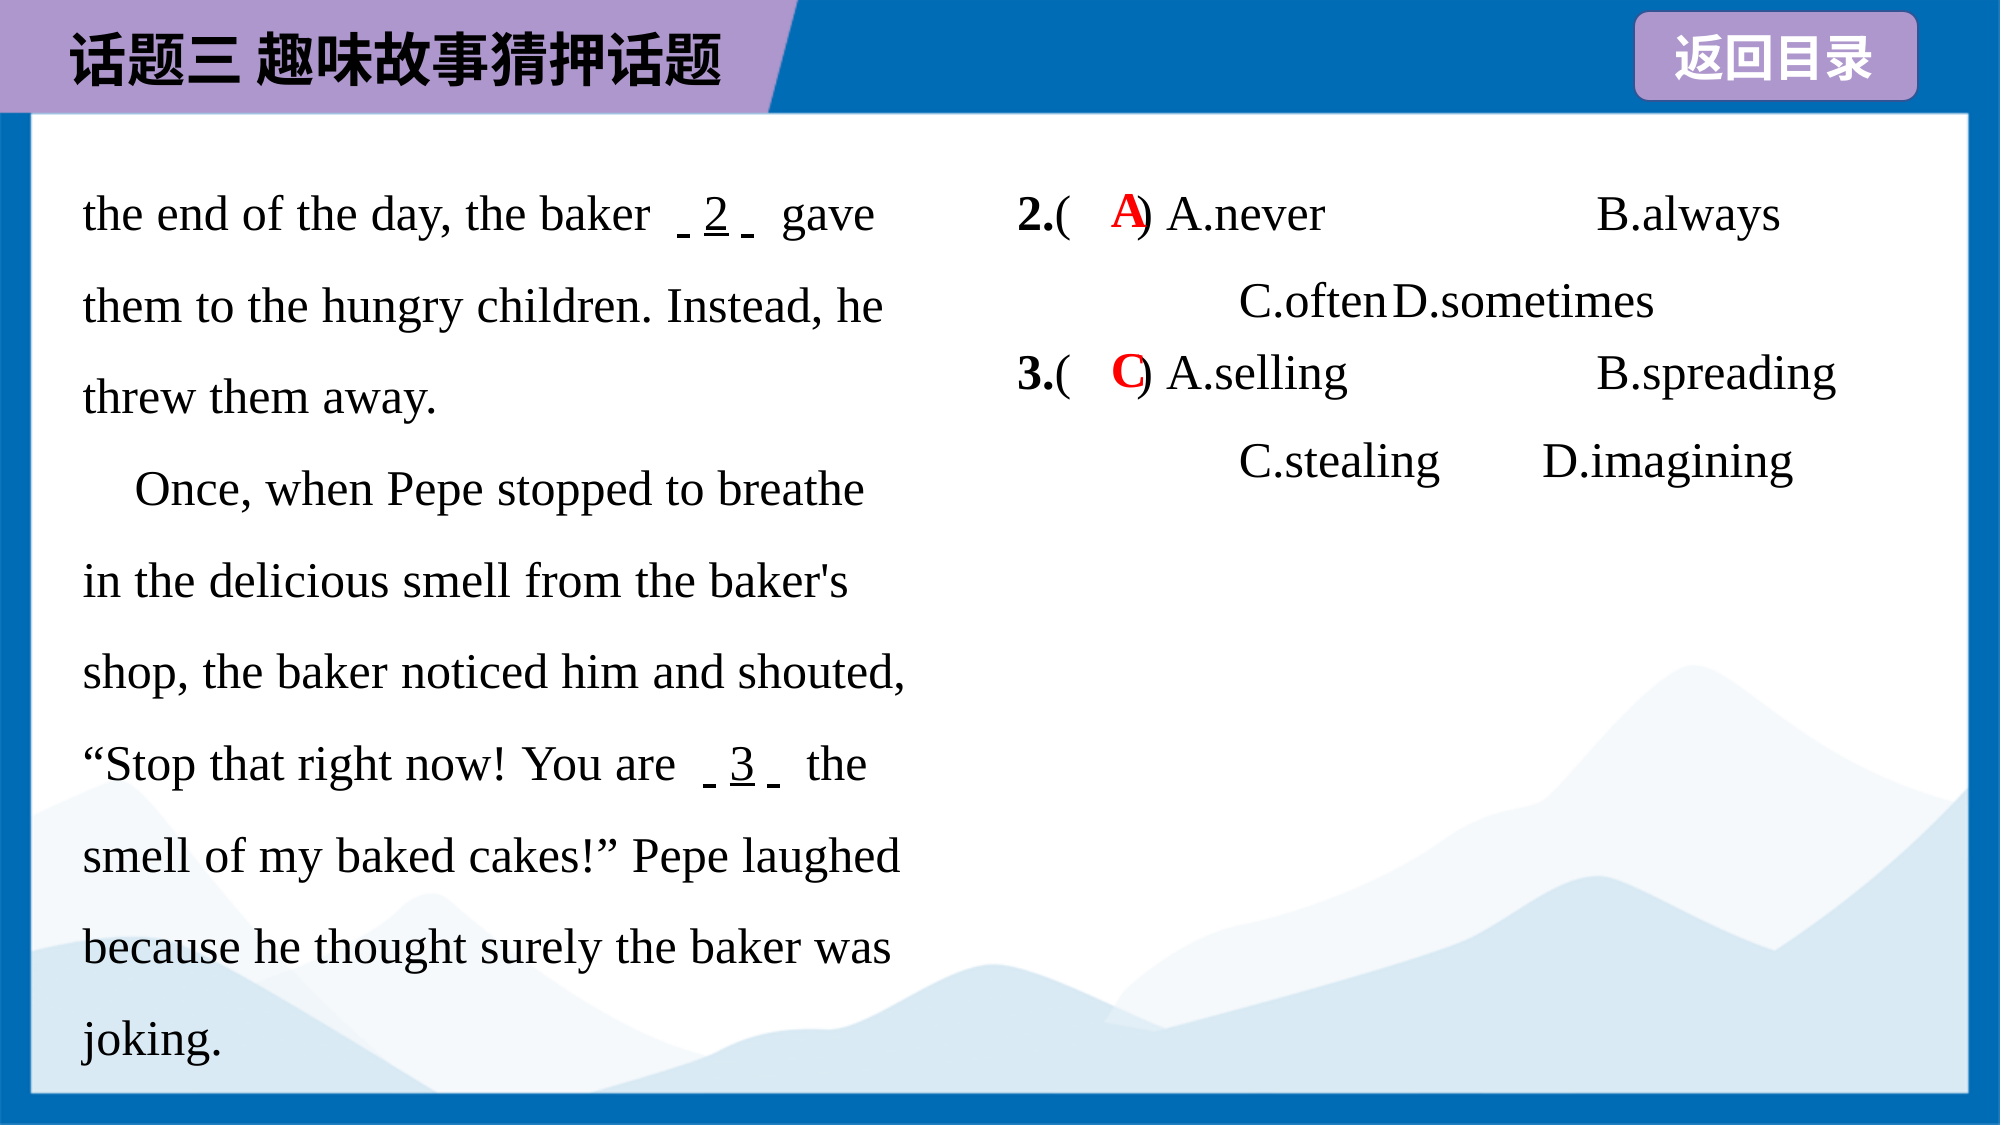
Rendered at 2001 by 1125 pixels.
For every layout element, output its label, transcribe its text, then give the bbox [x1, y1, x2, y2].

picture [0, 0, 2000, 1125]
text_box 3.( ) A.selling B.spreading C.stealing D.imagining [1016, 307, 1919, 478]
text_box C [1092, 309, 1165, 389]
text_box 2.( ) A.never B.always C.often D.sometimes [1016, 148, 1919, 307]
text_box A [1092, 150, 1165, 229]
text_box the end of the day, the baker . .2. . gave them to the hungry children. Instead, he threw them away. Once, when Pepe stopped to breathe in the delicious smell from the baker's shop, the baker noticed him and shouted, “Stop that right now! You are . .3. . the smell of my baked cakes!” Pepe laughed because he thought surely the baker was joking. [82, 148, 984, 1066]
